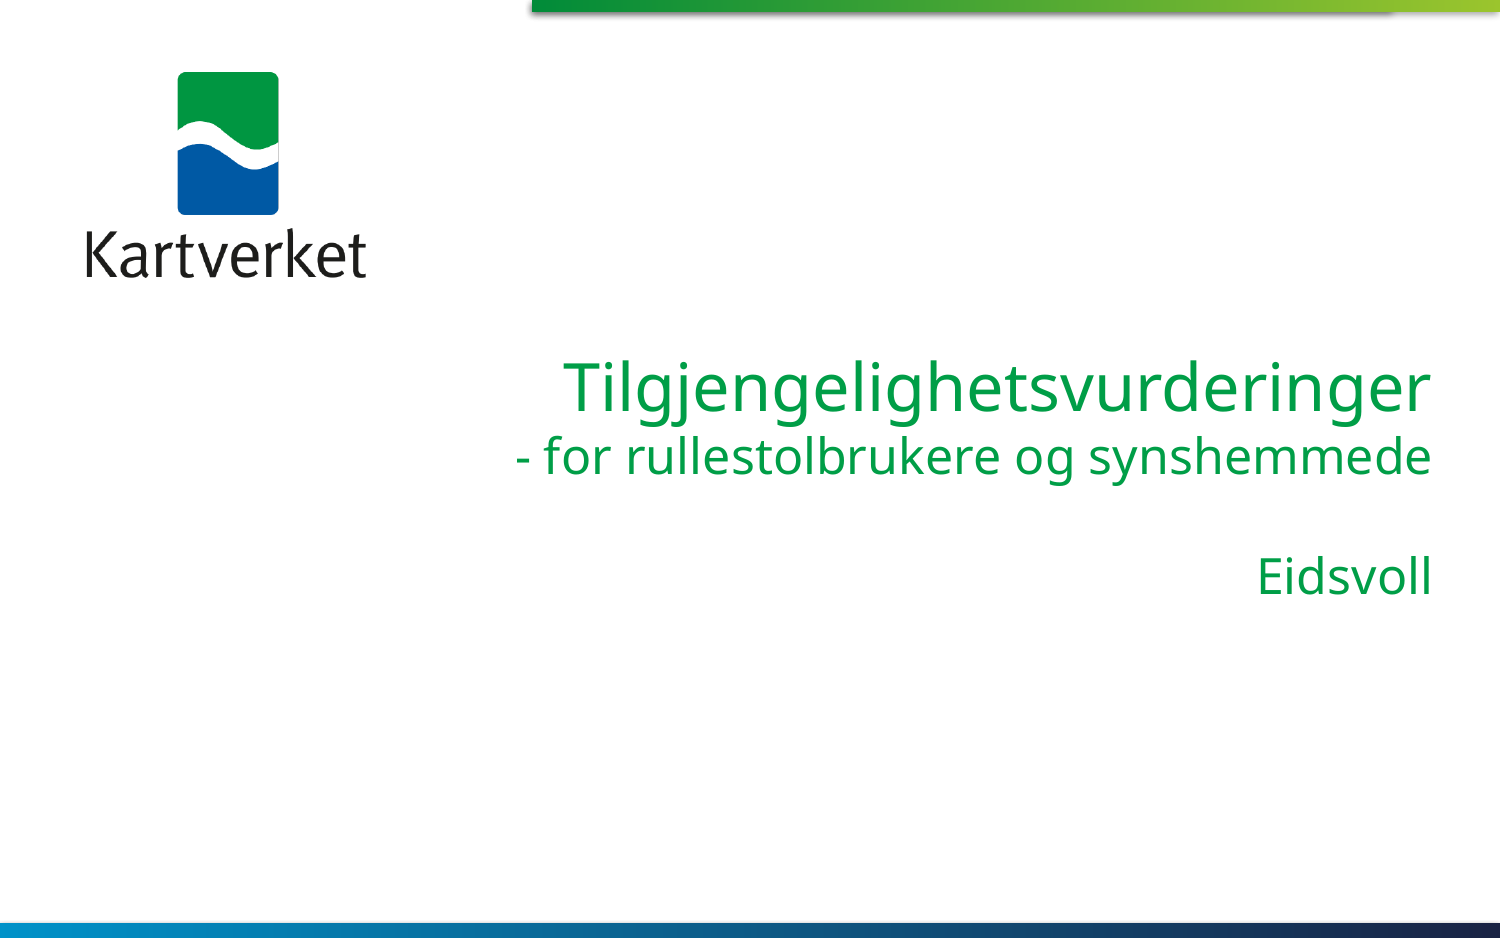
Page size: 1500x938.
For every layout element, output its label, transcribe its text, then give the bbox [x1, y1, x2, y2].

text_box Tilgjengelighetsvurderinger - for rullestolbrukere og synshemmede Eidsvoll [66, 337, 1449, 613]
